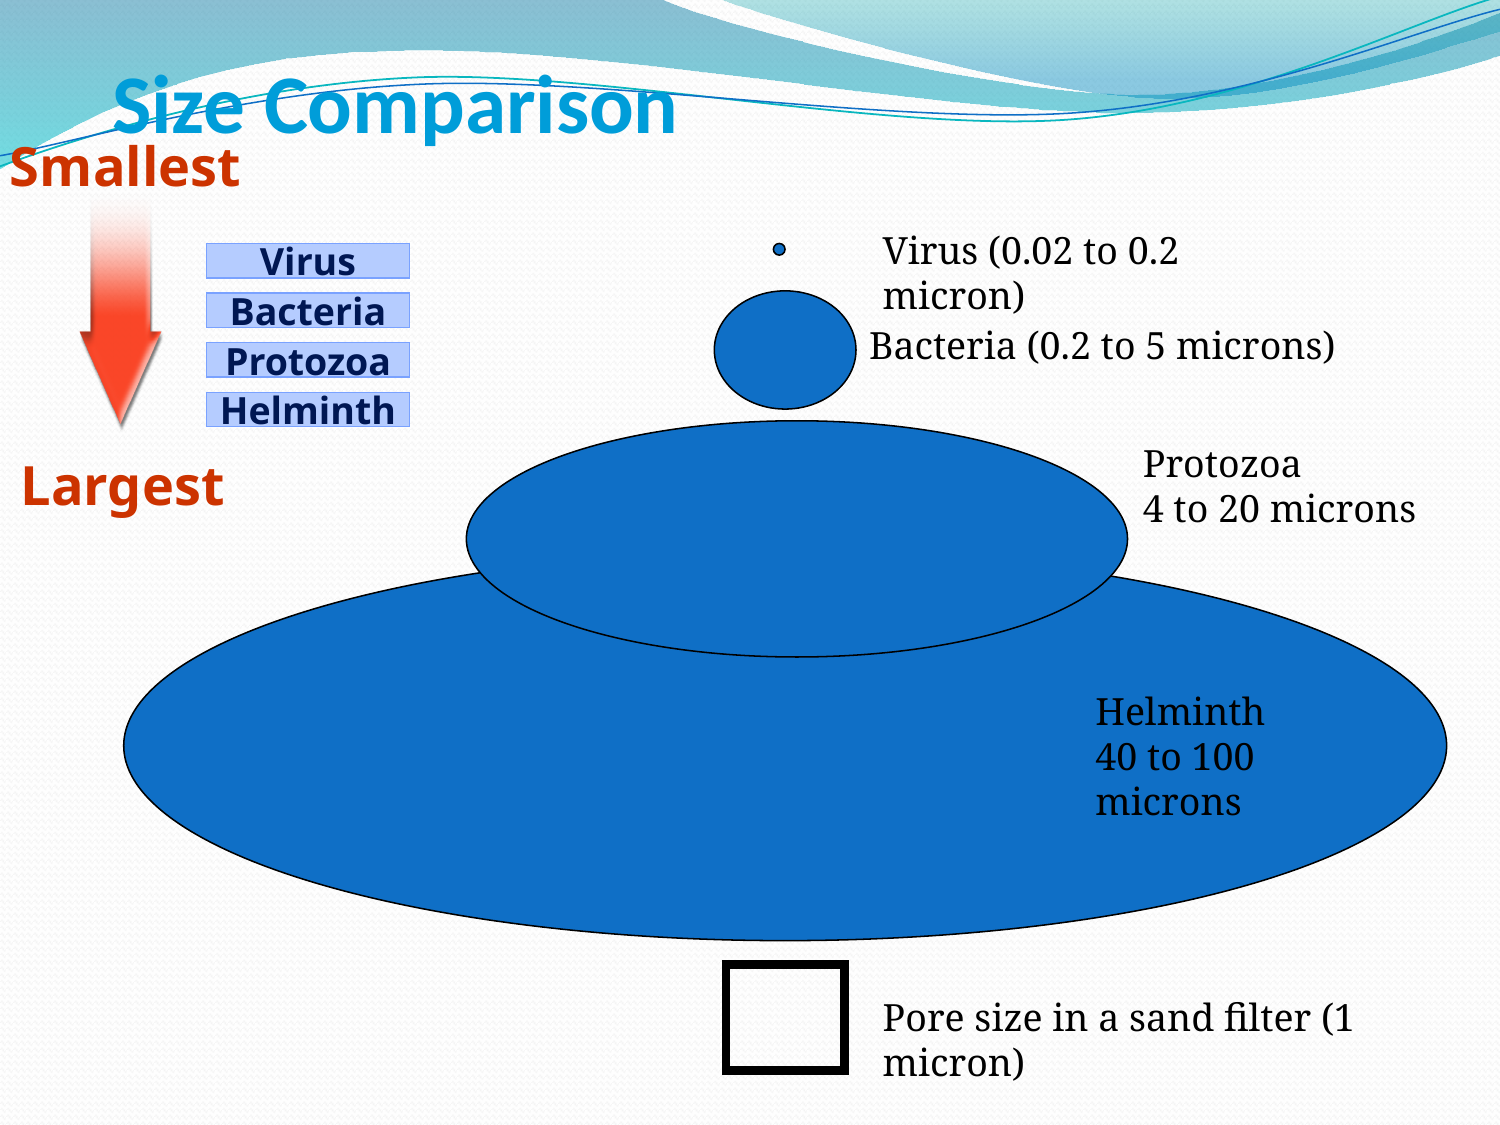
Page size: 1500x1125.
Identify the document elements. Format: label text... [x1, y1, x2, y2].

text_box Smallest [0, 125, 257, 206]
text_box [725, 964, 845, 1071]
text_box Largest [5, 444, 240, 524]
text_box [1424, 695, 1447, 797]
text_box Protozoa [206, 342, 410, 378]
text_box Bacteria [206, 292, 410, 328]
text_box Helminth 40 to 100 microns [1080, 680, 1424, 831]
text_box [714, 290, 854, 410]
text_box Virus (0.02 to 0.2 micron) [867, 219, 1341, 314]
text_box [466, 420, 1128, 657]
title Size Comparison [112, 0, 1388, 150]
text_box Virus [206, 243, 410, 278]
picture [79, 194, 165, 433]
text_box [773, 243, 786, 256]
text_box Pore size in a sand filter (1 micron) [867, 986, 1500, 1092]
text_box Helminth [206, 392, 410, 427]
text_box [123, 572, 1408, 941]
text_box Protozoa 4 to 20 microns [1128, 432, 1471, 538]
text_box Bacteria (0.2 to 5 microns) [854, 314, 1352, 375]
